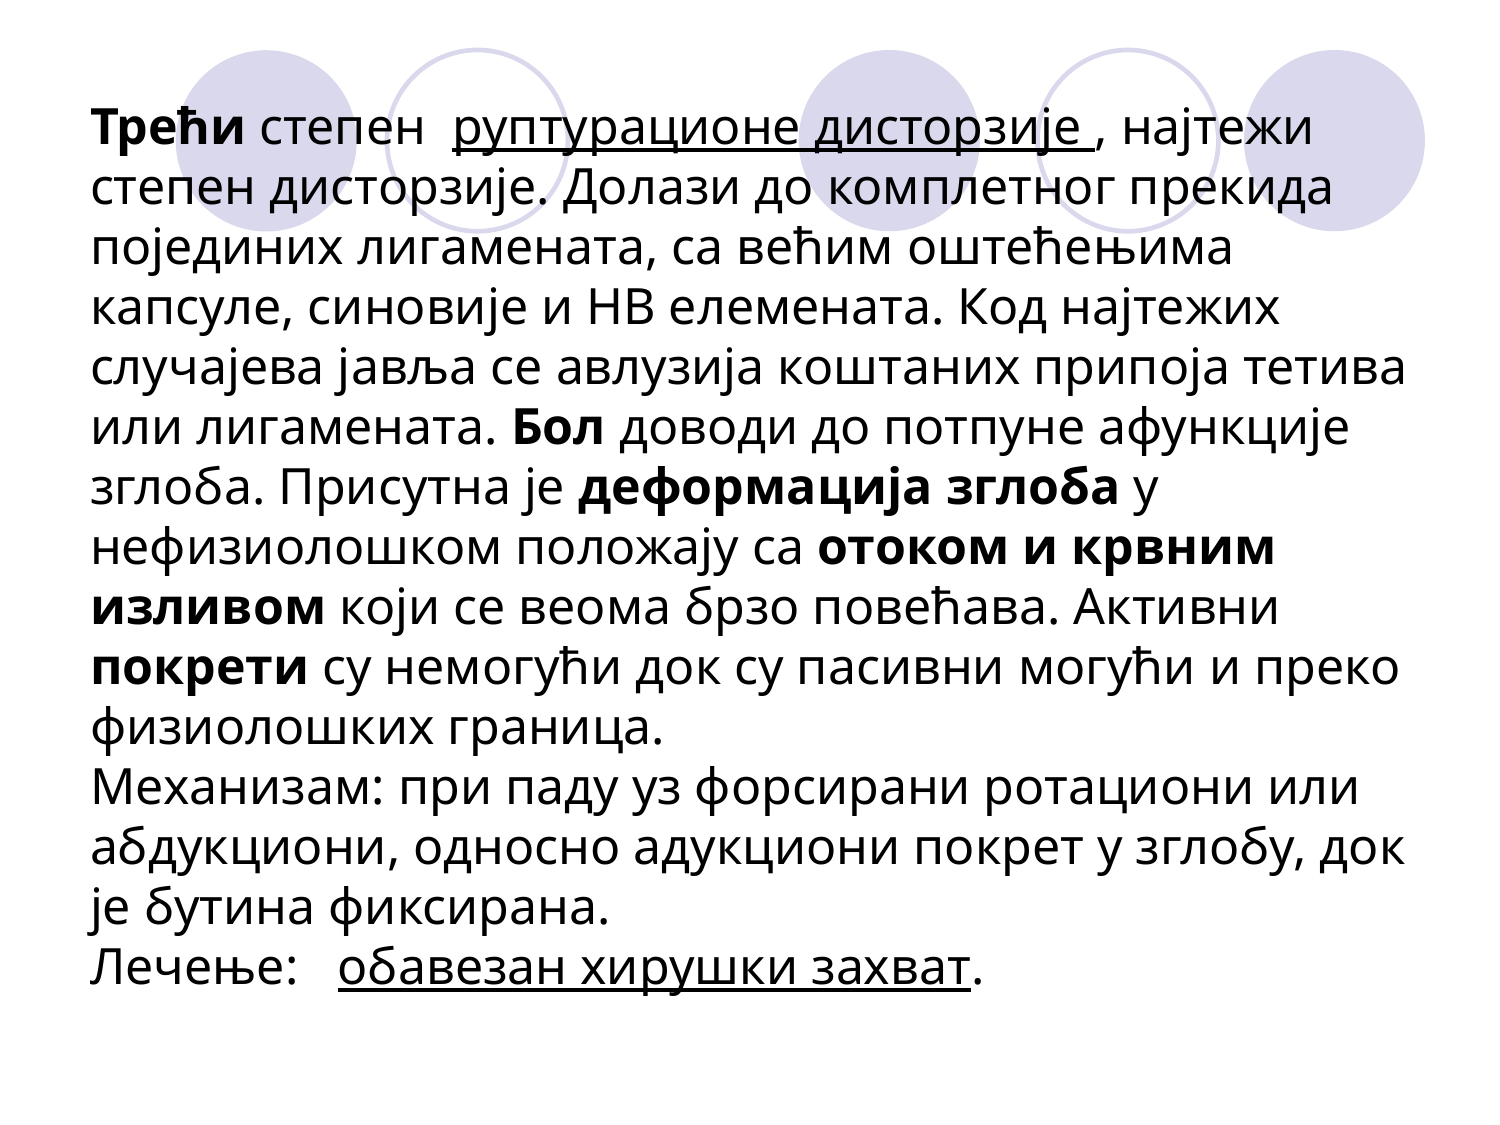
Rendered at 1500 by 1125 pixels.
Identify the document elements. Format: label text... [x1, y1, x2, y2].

title Трећи степен руптурационе дисторзије , најтежи степен дисторзије. Долази до комплетног прекида појединих лигамената, са већим оштећењима капсуле, синовије и НВ елемената. Код најтежих случајева јавља се авлузија коштаних припоја тетива или лигамената. Бол доводи до потпуне афункције зглоба. Присутна је деформација зглоба у нефизиолошком положају са отоком и крвним изливом који се веома брзо повећава. Активни покрети су немогући док су пасивни могући и преко физиолошких граница. Механизам: при паду уз форсирани ротациони или абдукциони, односно адукциони покрет у зглобу, док је бутина фиксирана. Лечење: обавезан хирушки захват. [75, 432, 1425, 657]
